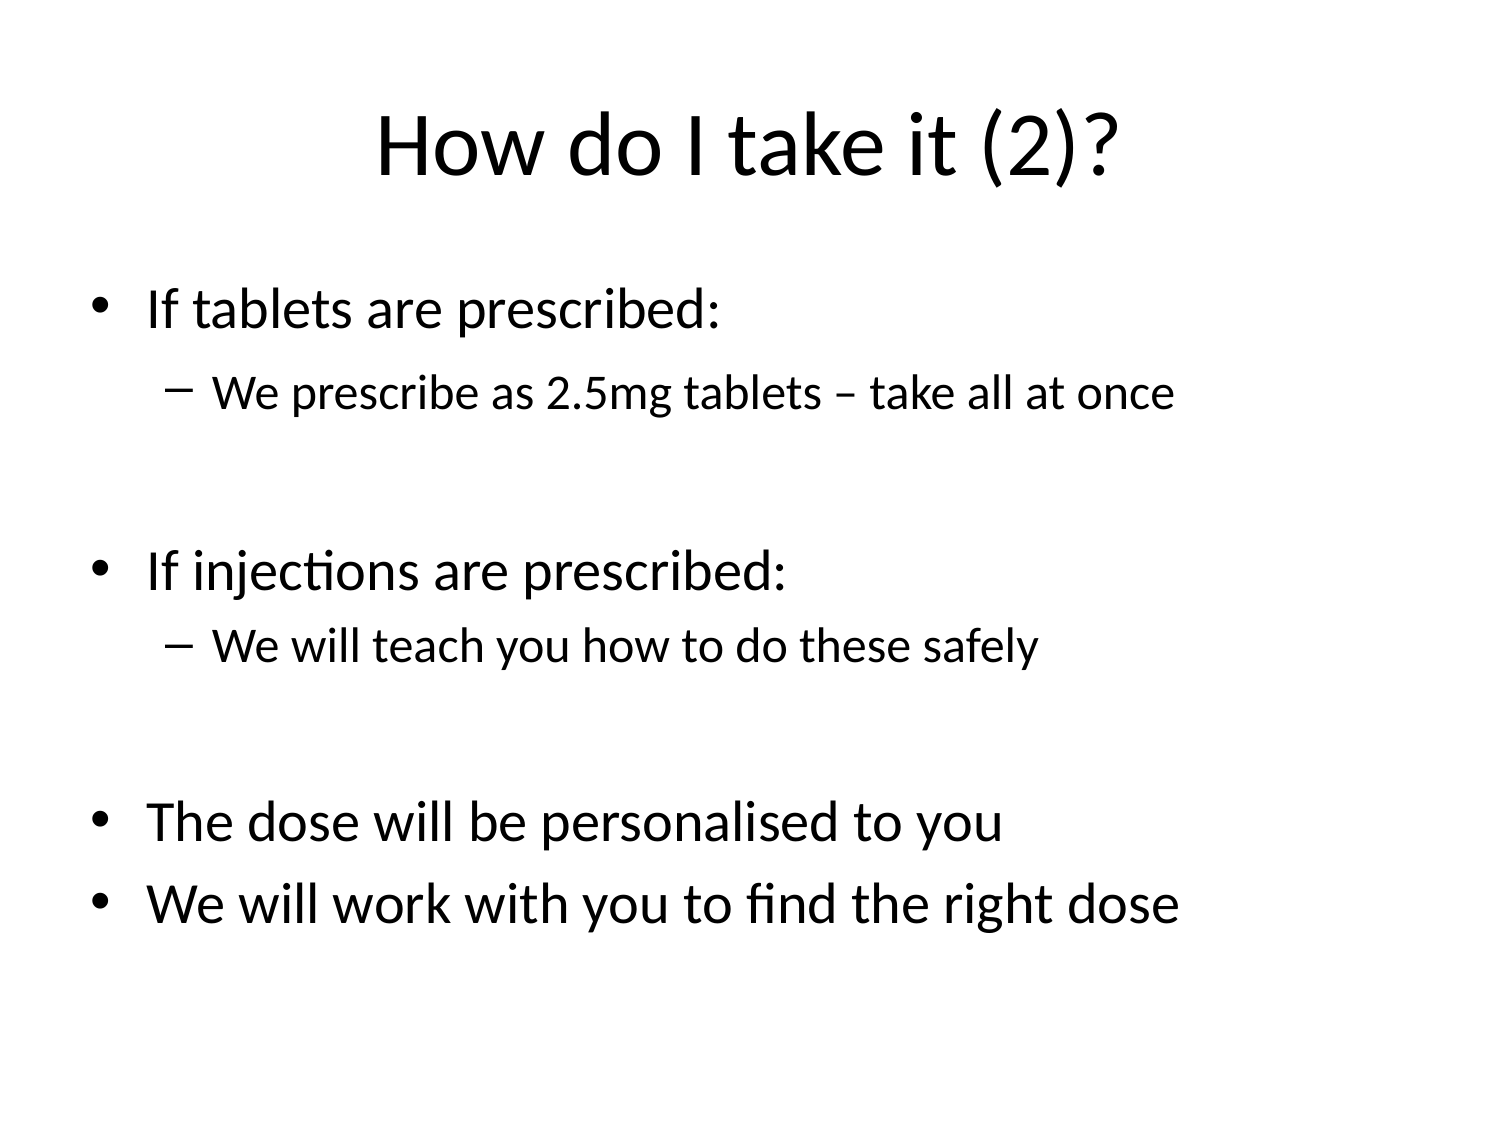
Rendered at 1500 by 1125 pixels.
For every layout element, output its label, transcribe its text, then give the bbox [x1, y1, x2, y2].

title How do I take it (2)? [75, 45, 1425, 233]
list If tablets are prescribed: We prescribe as 2.5mg tablets – take all at once If injections are prescribed: We will teach you how to do these safely The dose will be personalised to you We will work with you to find the right dose [75, 262, 1425, 1005]
